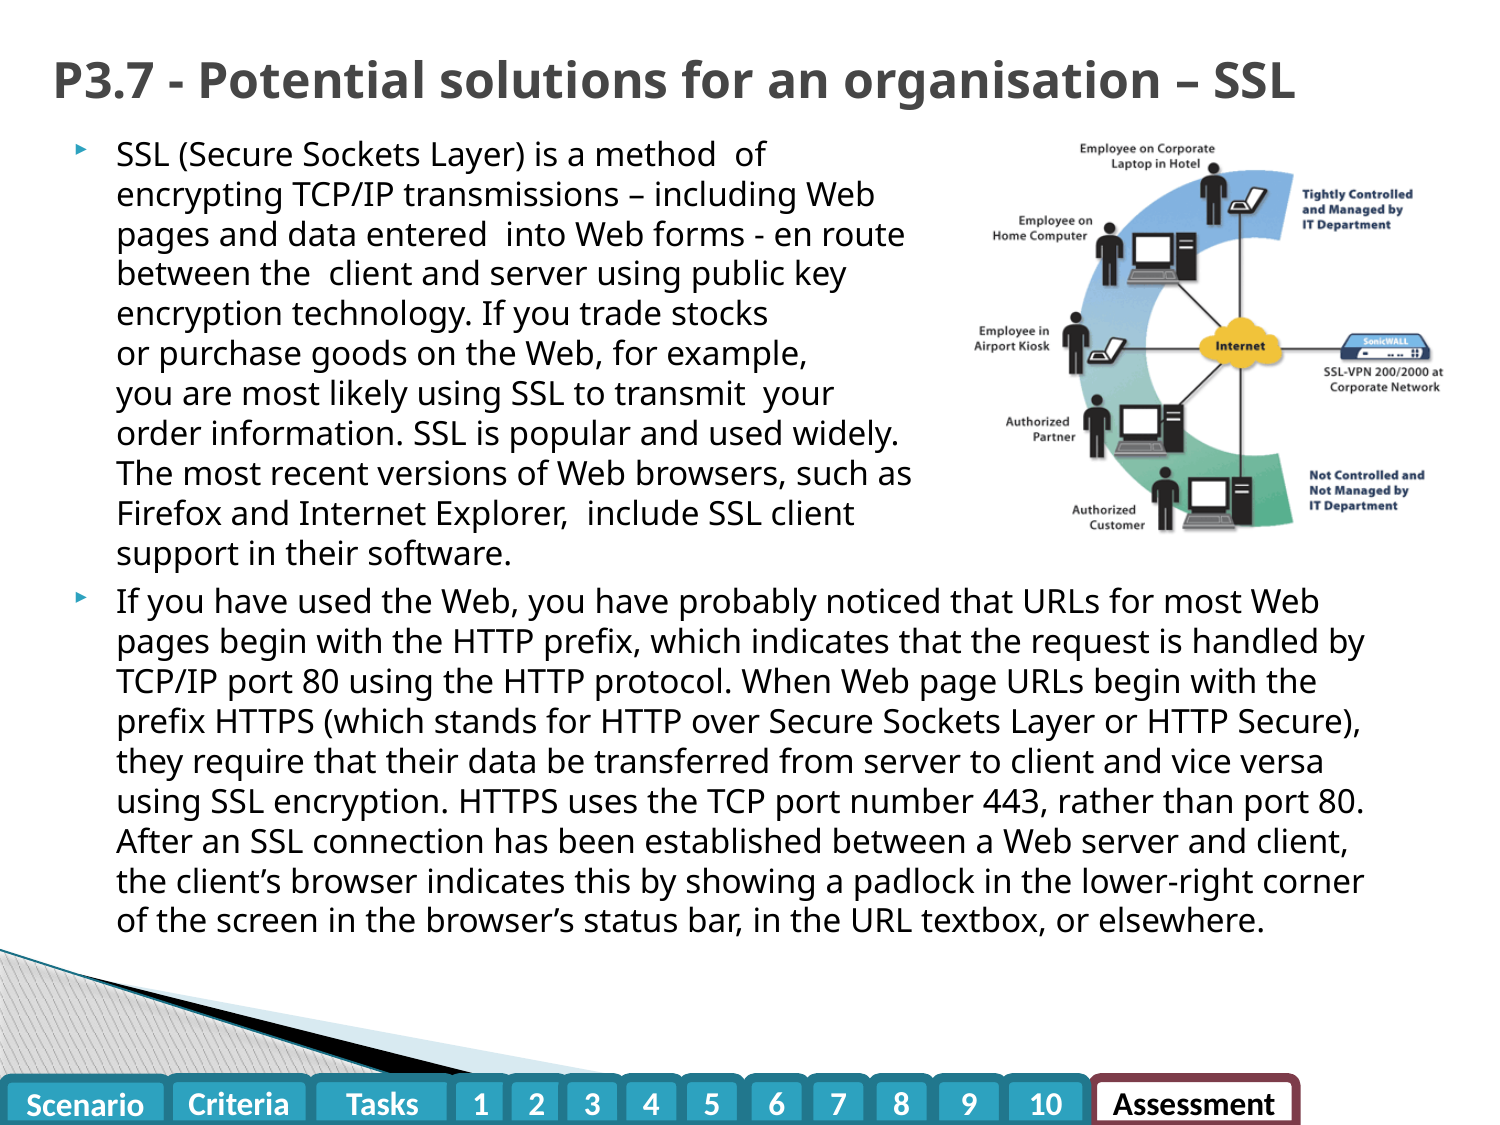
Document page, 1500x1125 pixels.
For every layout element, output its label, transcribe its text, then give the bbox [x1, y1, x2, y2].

list SSL (Secure Sockets Layer) is a method of encrypting TCP/IP transmissions – including Web pages and data entered into Web forms - en route between the client and server using public key encryption technology. If you trade stocks or purchase goods on the Web, for example, you are most likely using SSL to transmit your order information. SSL is popular and used widely. The most recent versions of Web browsers, such as Firefox and Internet Explorer, include SSL client support in their software. If you have used the Web, you have probably noticed that URLs for most Web pages begin with the HTTP prefix, which indicates that the request is handled by TCP/IP port 80 using the HTTP protocol. When Web page URLs begin with the prefix HTTPS (which stands for HTTP over Secure Sockets Layer or HTTP Secure), they require that their data be transferred from server to client and vice versa using SSL encryption. HTTPS uses the TCP port number 443, rather than port 80. After an SSL connection has been established between a Web server and client, the client’s browser indicates this by showing a padlock in the lower-right corner of the screen in the browser’s status bar, in the URL textbox, or elsewhere. [41, 125, 1400, 1071]
title P3.7 - Potential solutions for an organisation – SSL [37, 19, 1471, 138]
picture [962, 136, 1459, 551]
